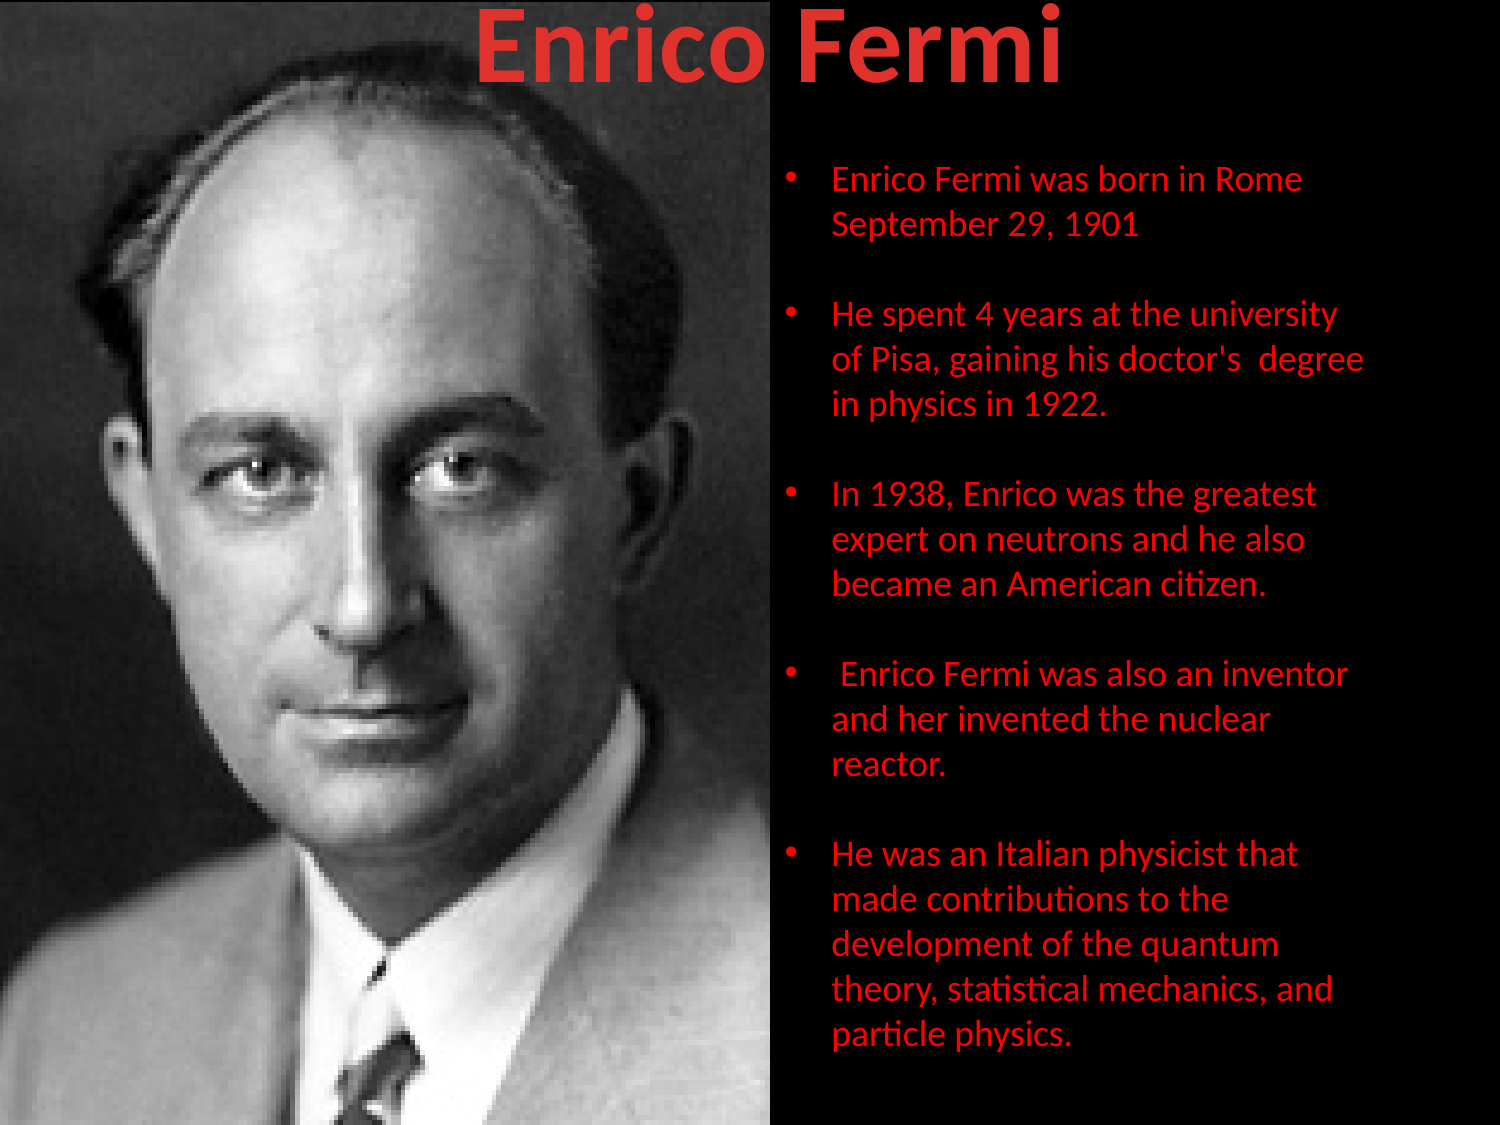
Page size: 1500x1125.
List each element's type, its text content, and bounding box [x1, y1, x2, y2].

picture [0, 1, 770, 1125]
text_box Enrico Fermi was born in Rome September 29, 1901 He spent 4 years at the university of Pisa, gaining his doctor's degree in physics in 1922. In 1938, Enrico was the greatest expert on neutrons and he also became an American citizen. Enrico Fermi was also an inventor and her invented the nuclear reactor. He was an Italian physicist that made contributions to the development of the quantum theory, statistical mechanics, and particle physics. [776, 146, 1383, 1062]
text_box Enrico Fermi [770, 0, 1100, 113]
